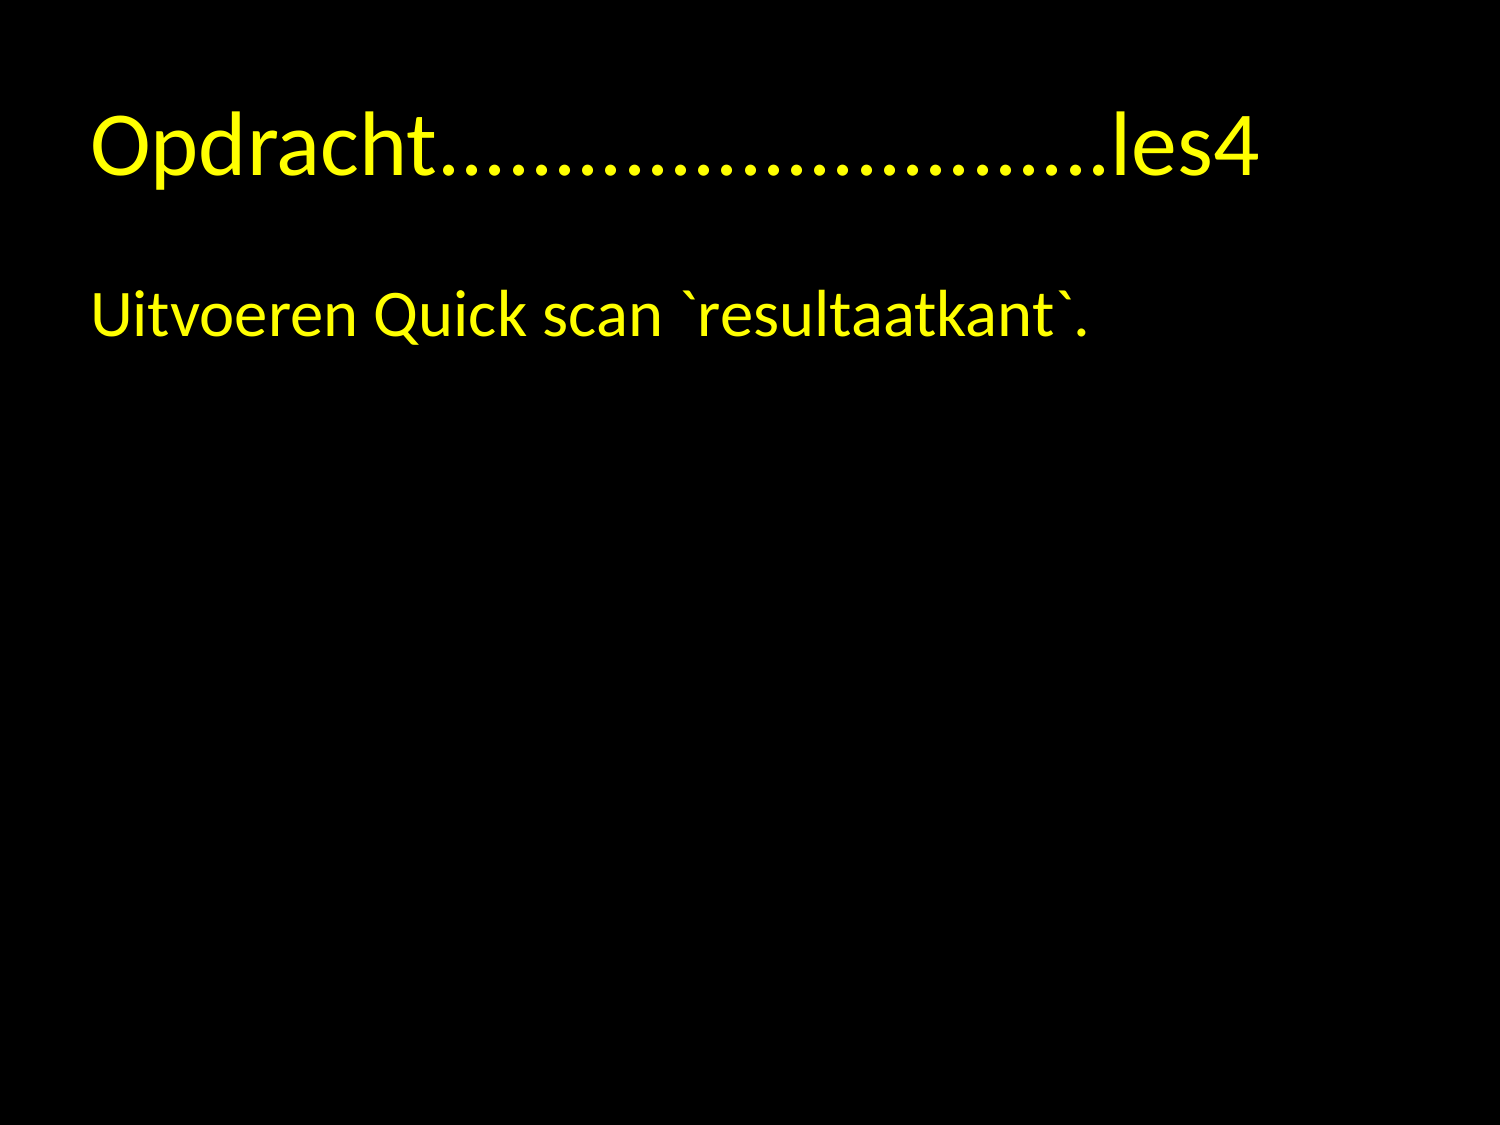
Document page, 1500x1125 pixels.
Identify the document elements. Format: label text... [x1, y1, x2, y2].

title Opdracht.............................les4 [75, 45, 1425, 233]
list Uitvoeren Quick scan `resultaatkant`. [75, 262, 1425, 1005]
